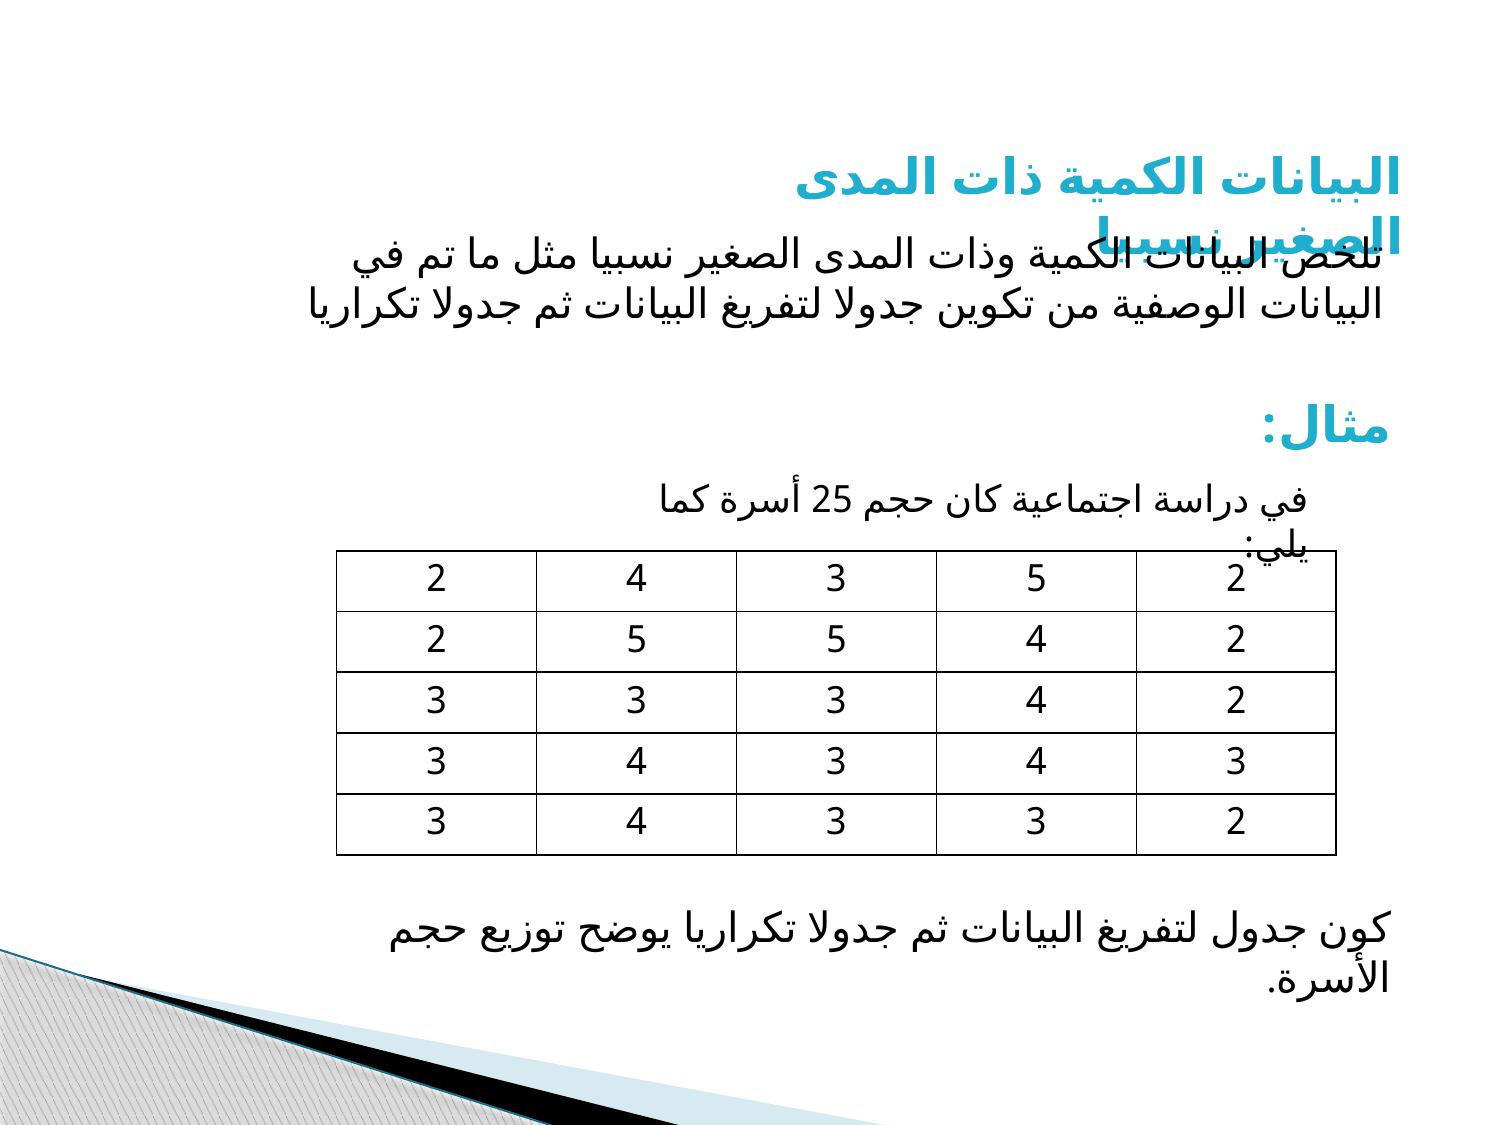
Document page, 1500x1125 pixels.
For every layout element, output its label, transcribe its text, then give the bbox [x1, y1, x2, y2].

table_cell 3 [737, 734, 936, 793]
table_header 3 [737, 552, 936, 611]
text_box كون جدول لتفريغ البيانات ثم جدولا تكراريا يوضح توزيع حجم الأسرة. [371, 893, 1407, 1008]
table_cell 5 [737, 612, 936, 671]
text_box في دراسة اجتماعية كان حجم 25 أسرة كما يلي: [596, 467, 1324, 550]
table_cell 3 [737, 673, 936, 732]
table_cell 2 [1137, 673, 1335, 732]
table_cell 3 [337, 673, 536, 732]
table_header 2 [337, 552, 536, 611]
table_cell 3 [537, 673, 736, 732]
table_header 2 [1137, 552, 1335, 611]
text_box مثال: [1246, 385, 1407, 460]
table_cell 4 [537, 795, 736, 854]
table_cell 3 [1137, 734, 1335, 793]
table_cell 2 [337, 612, 536, 671]
text_box البيانات الكمية ذات المدى الصغير نسبيا [679, 137, 1419, 272]
table_cell 2 [1137, 795, 1335, 854]
table_header 5 [937, 552, 1136, 611]
text_box تلخص البيانات الكمية وذات المدى الصغير نسبيا مثل ما تم في البيانات الوصفية من تكوين جدولا لتفريغ البيانات ثم جدولا تكراريا [206, 219, 1400, 335]
table_header 4 [537, 552, 736, 611]
table_cell 4 [937, 612, 1136, 671]
table_cell 2 [1137, 612, 1335, 671]
table_cell 4 [937, 673, 1136, 732]
table_cell 4 [537, 734, 736, 793]
table_cell 3 [737, 795, 936, 854]
table_cell 5 [537, 612, 736, 671]
table_cell 3 [937, 795, 1136, 854]
table_cell 3 [337, 734, 536, 793]
table_cell 4 [937, 734, 1136, 793]
table_cell 3 [337, 795, 536, 854]
